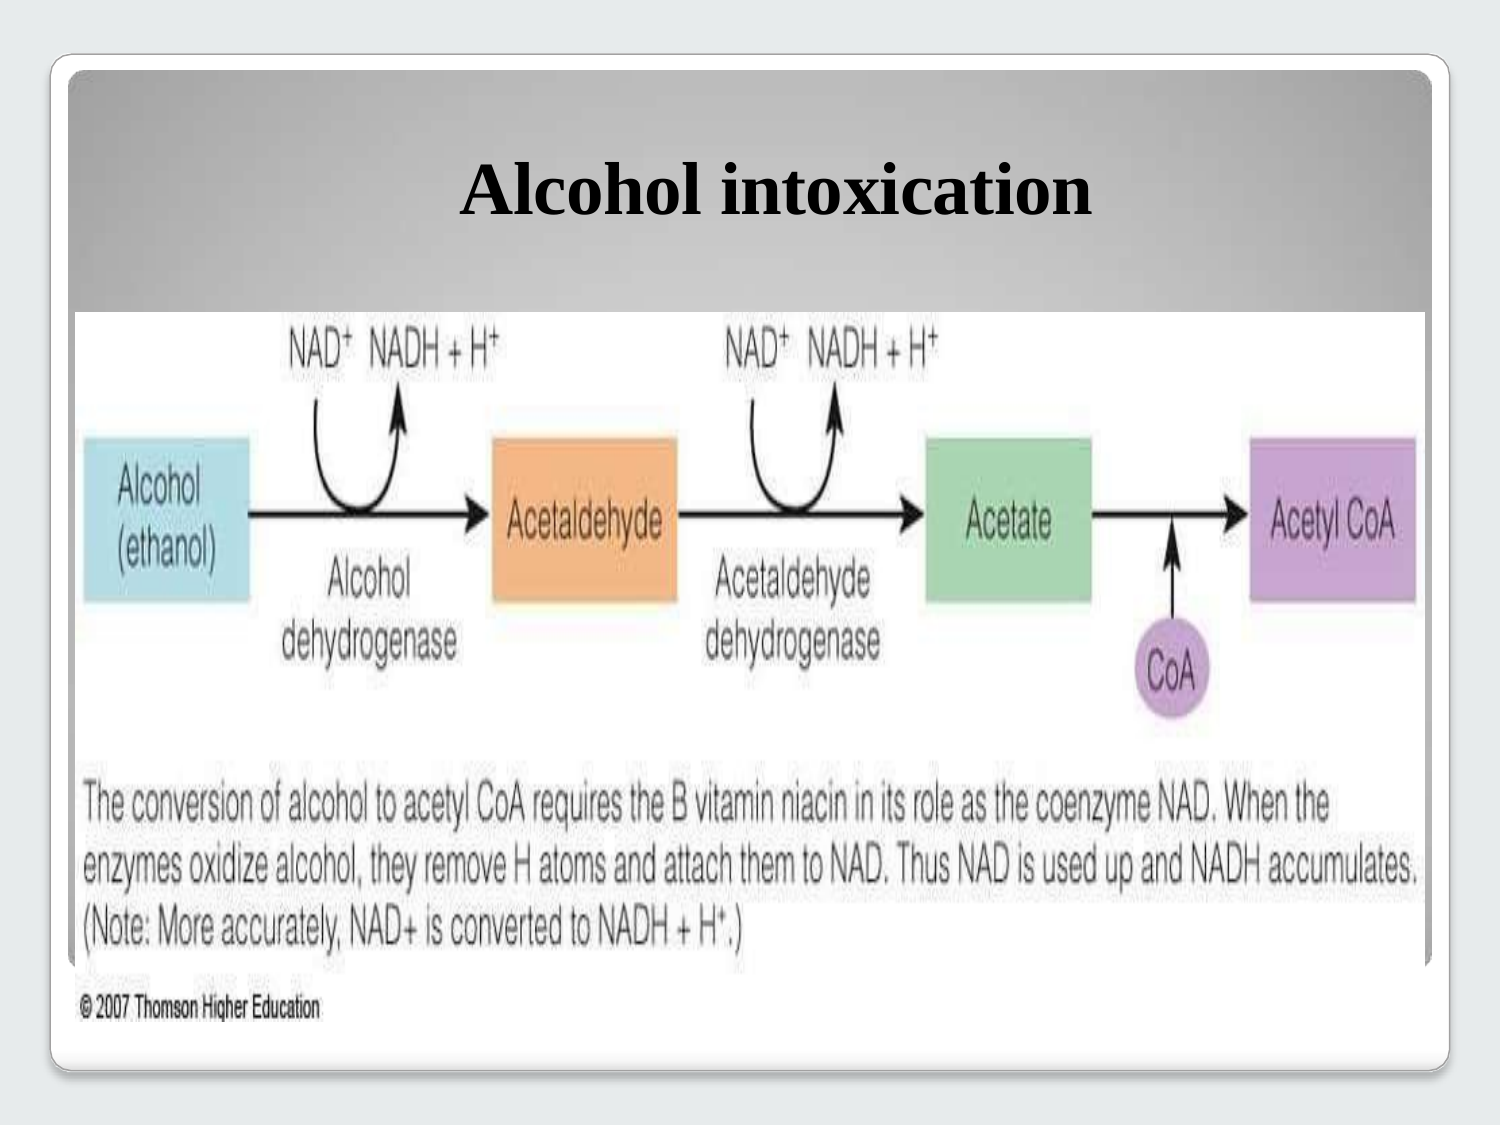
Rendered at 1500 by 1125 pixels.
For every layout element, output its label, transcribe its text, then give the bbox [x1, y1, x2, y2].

picture [36, 46, 1464, 1094]
title Alcohol intoxication [324, 137, 1227, 310]
